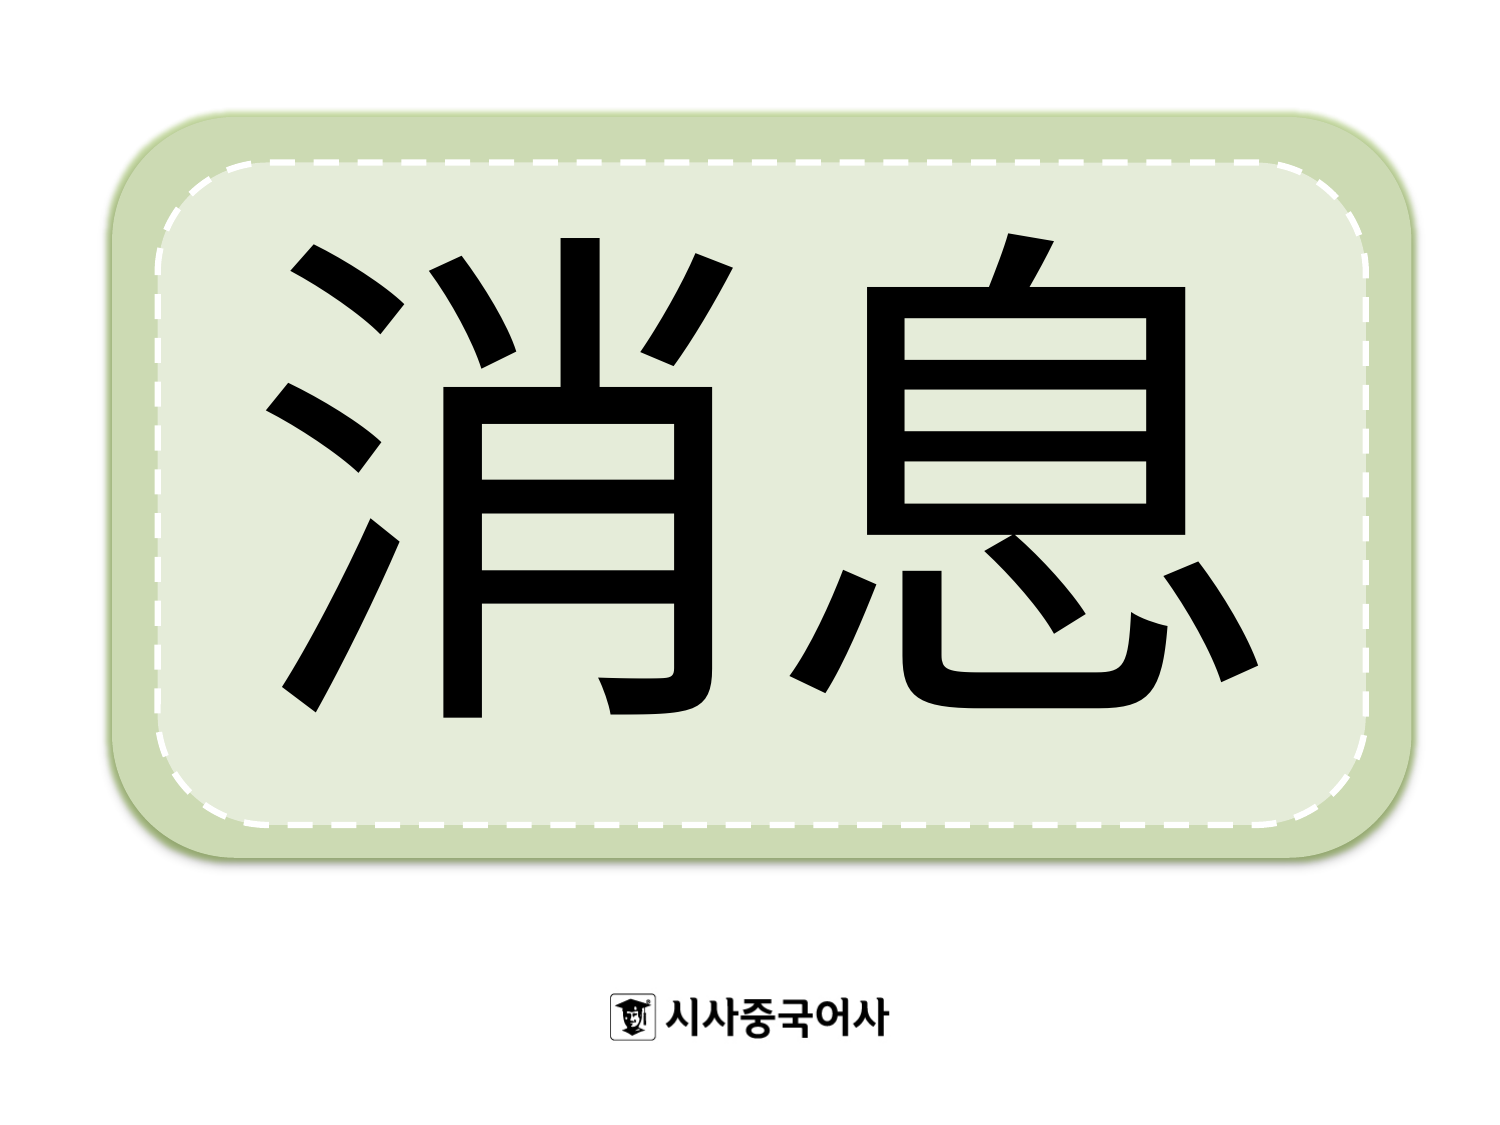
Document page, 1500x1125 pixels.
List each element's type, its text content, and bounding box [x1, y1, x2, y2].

picture [602, 987, 898, 1047]
text_box 消息 [162, 137, 1371, 800]
